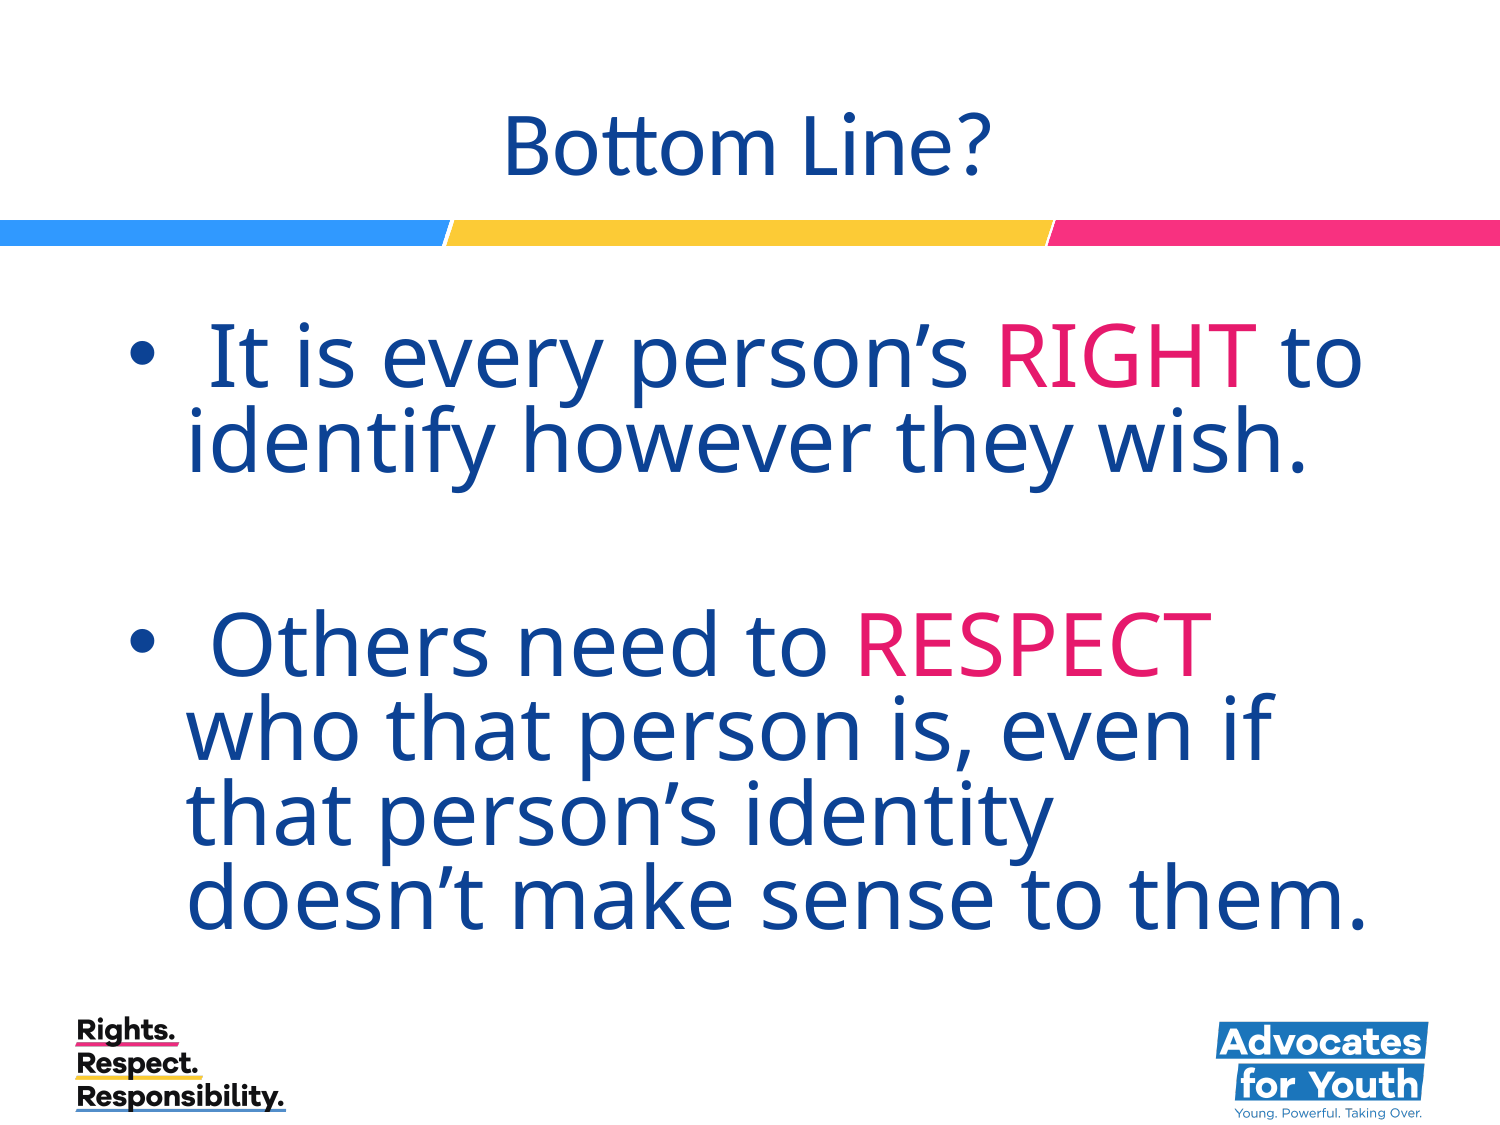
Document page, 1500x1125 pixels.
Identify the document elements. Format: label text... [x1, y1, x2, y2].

title Bottom Line? [75, 45, 1425, 233]
picture [0, 207, 1500, 258]
list It is every person’s RIGHT to identify however they wish. Others need to RESPECT who that person is, even if that person’s identity doesn’t make sense to them. [112, 312, 1388, 988]
